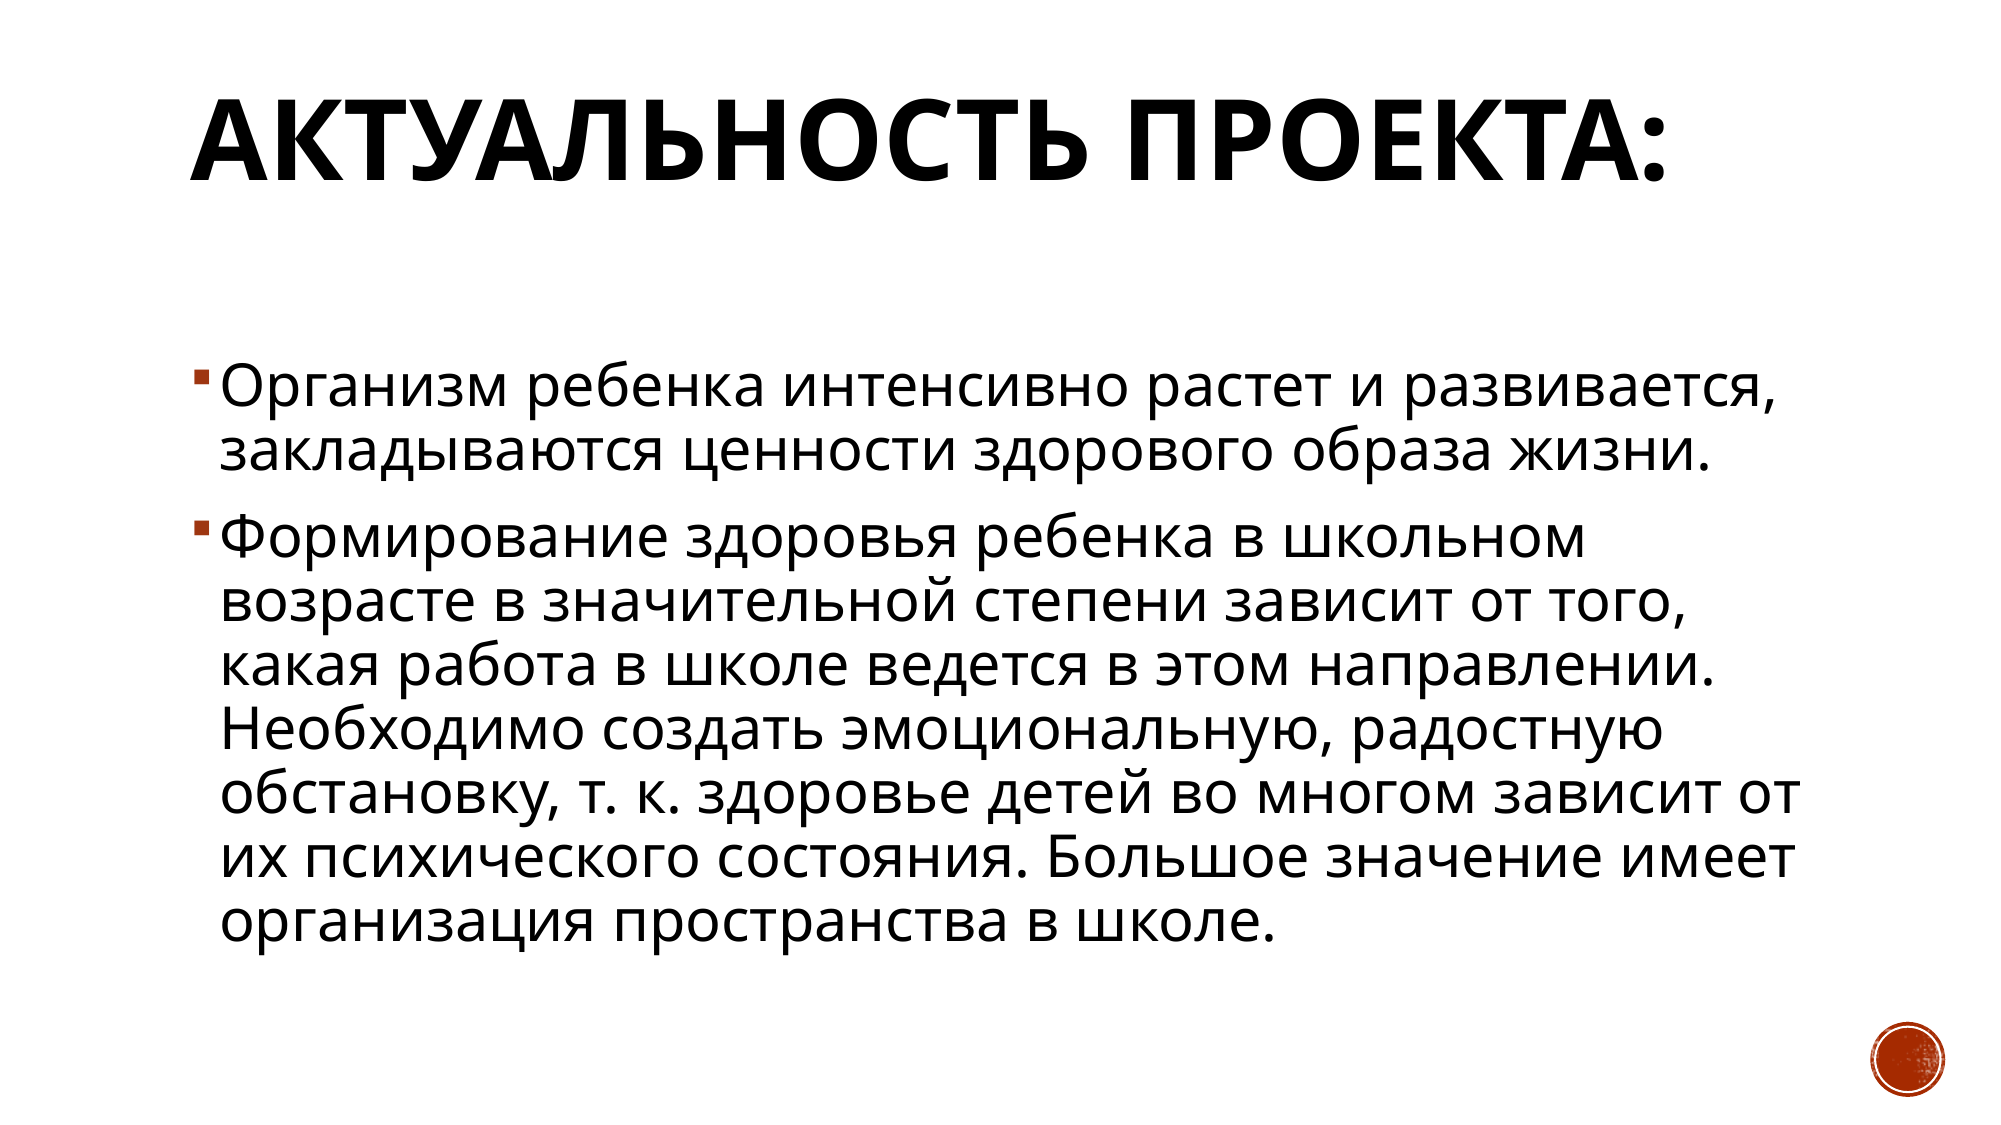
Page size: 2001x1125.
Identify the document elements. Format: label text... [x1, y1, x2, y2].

title Актуальность проекта: [175, 79, 1826, 344]
list Организм ребенка интенсивно растет и развивается, закладываются ценности здорового образа жизни. Формирование здоровья ребенка в школьном возрасте в значительной степени зависит от того, какая работа в школе ведется в этом направлении. Необходимо создать эмоциональную, радостную обстановку, т. к. здоровье детей во многом зависит от их психического состояния. Большое значение имеет организация пространства в школе. [175, 348, 1826, 1013]
